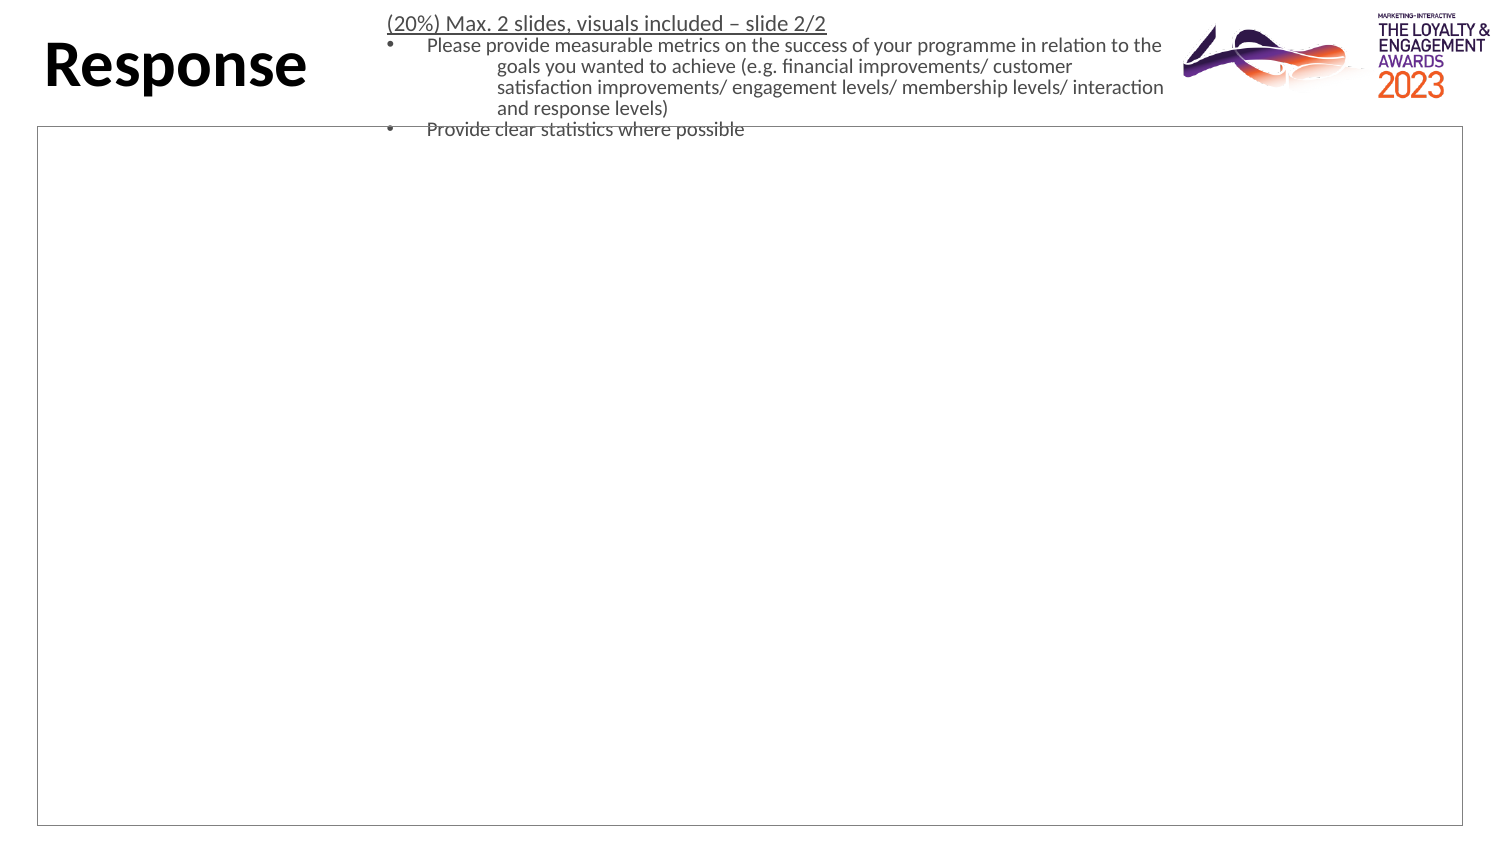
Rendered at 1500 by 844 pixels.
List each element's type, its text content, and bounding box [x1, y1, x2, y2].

text_box Response [29, 15, 371, 103]
table_header [38, 127, 1462, 825]
text_box Response [1187, 15, 1270, 103]
picture [1168, 0, 1500, 124]
text_box (20%) Max. 2 slides, visuals included – slide 2/2 Please provide measurable metrics on the success of your programme in relation to the goals you wanted to achieve (e.g. financial improvements/ customer satisfaction improvements/ engagement levels/ membership levels/ interaction and response levels) Provide clear statistics where possible [371, 1, 1187, 126]
